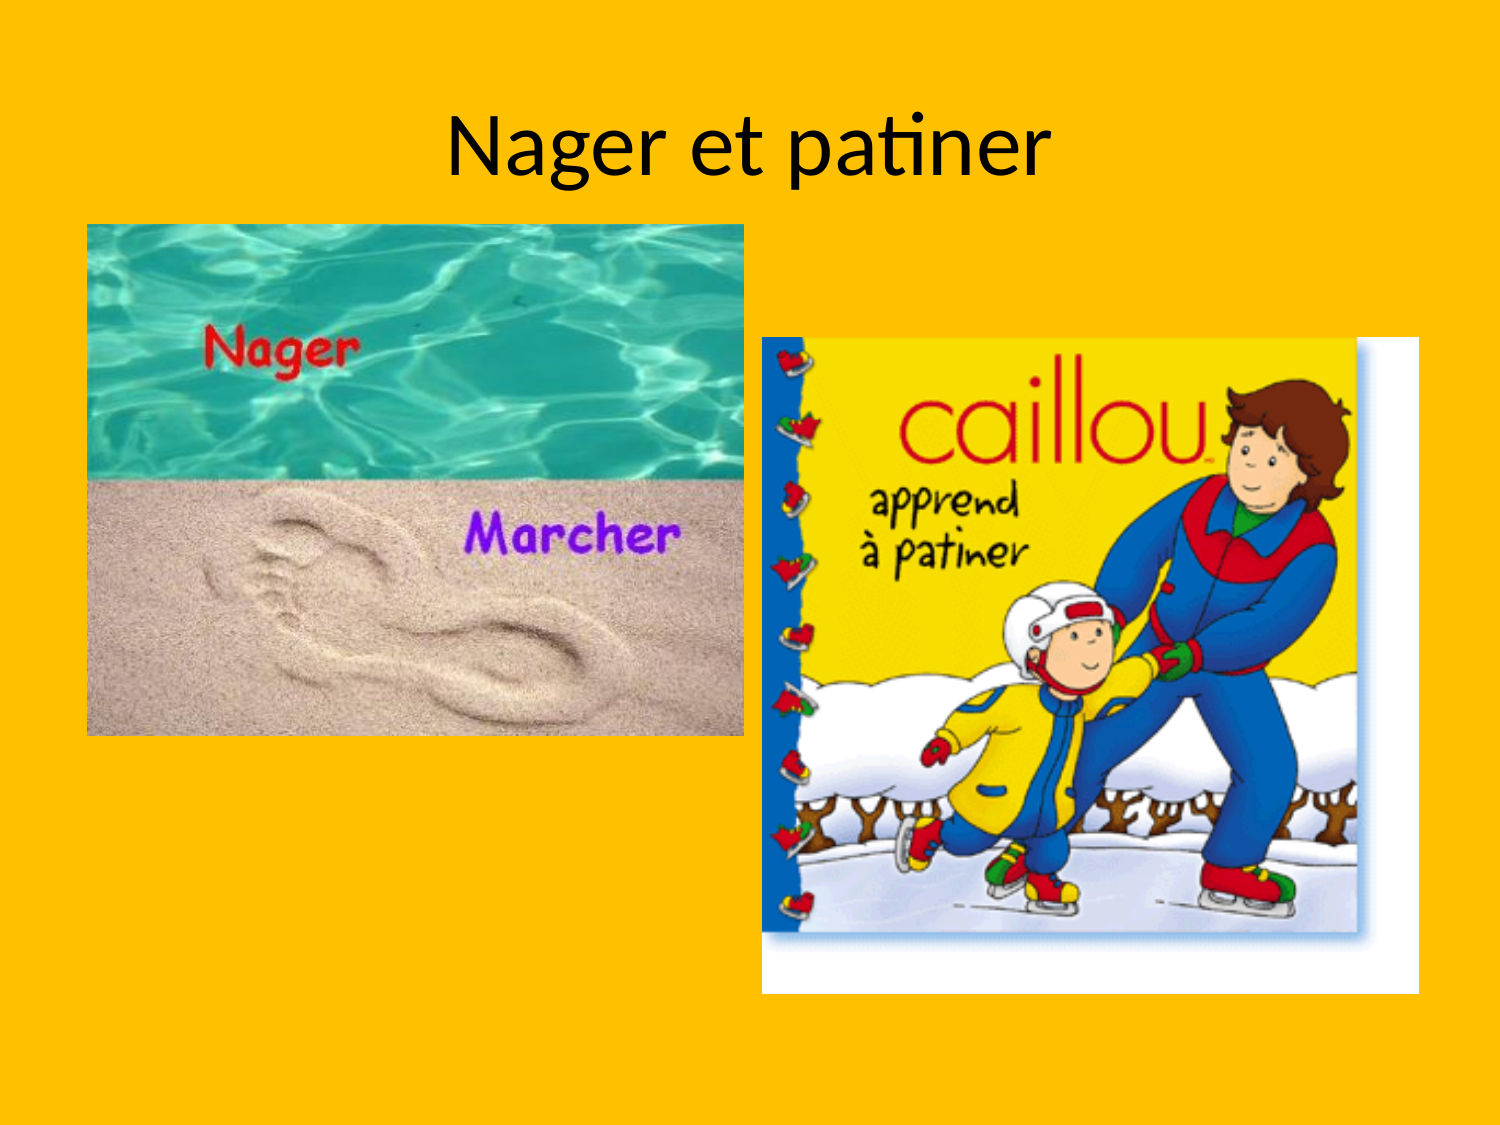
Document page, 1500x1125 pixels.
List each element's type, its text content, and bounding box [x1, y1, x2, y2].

title Nager et patiner [75, 45, 1425, 233]
picture [87, 224, 745, 737]
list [762, 337, 1420, 994]
